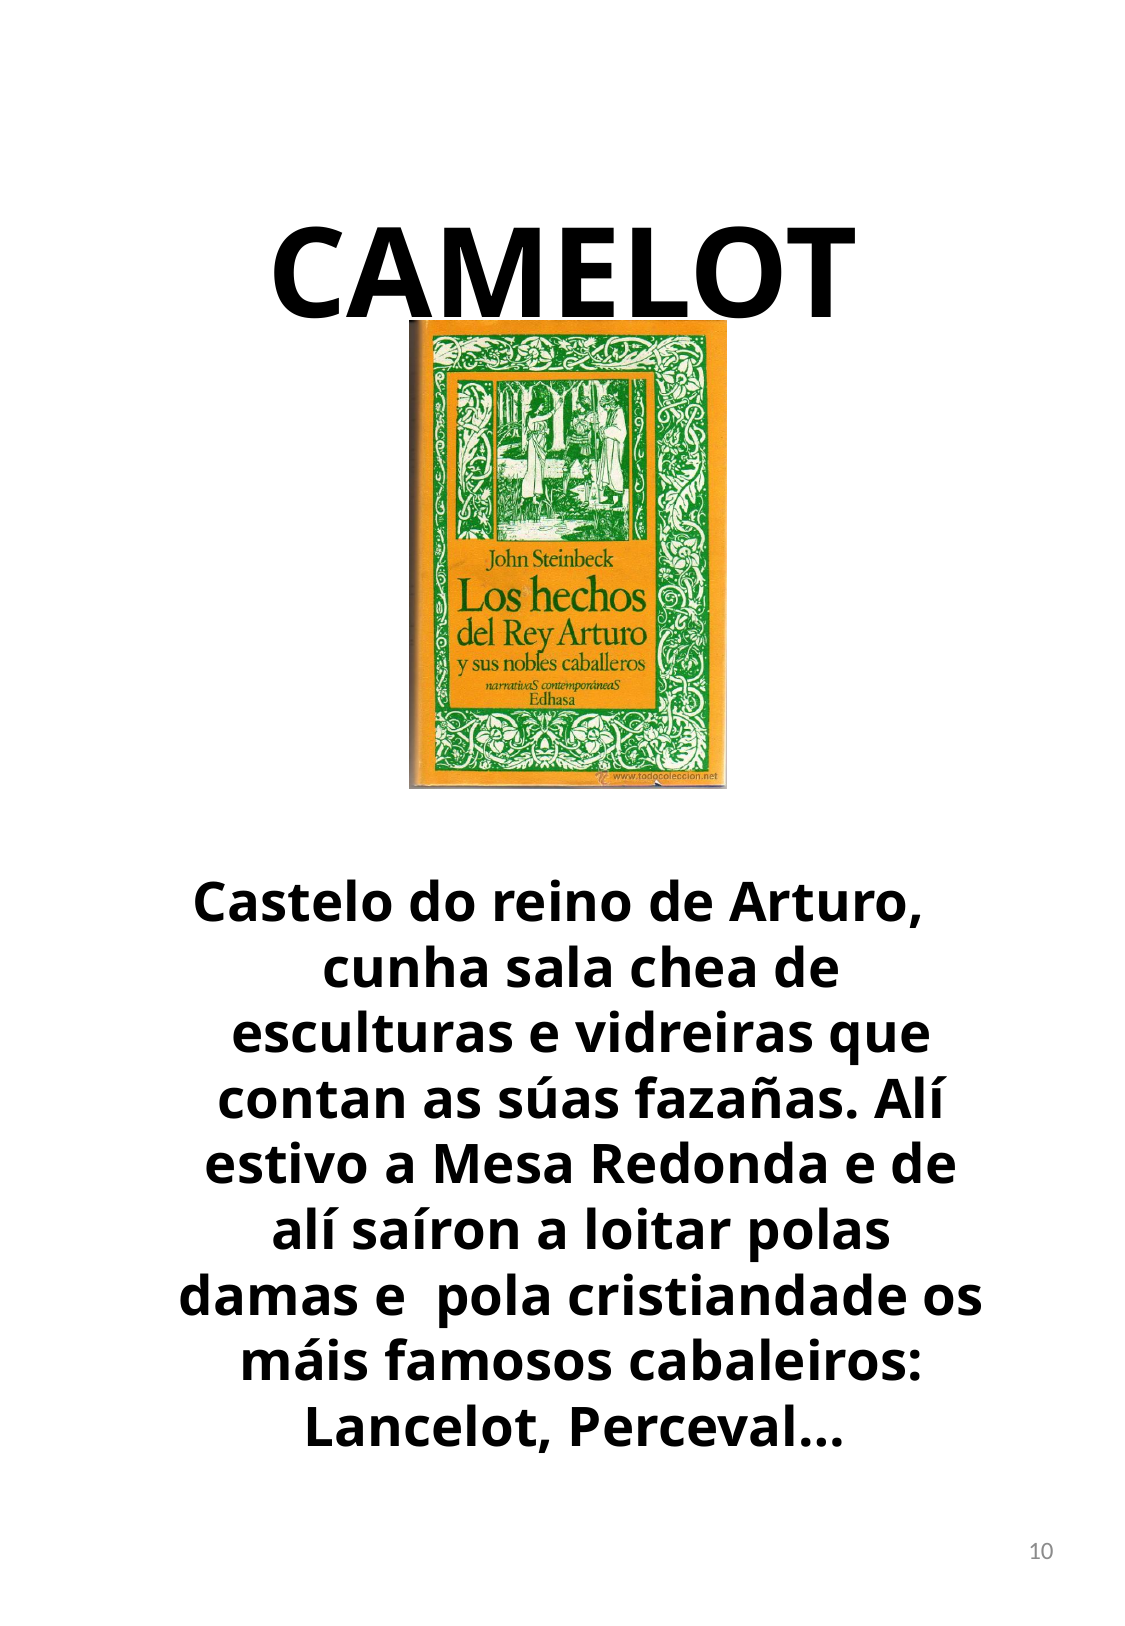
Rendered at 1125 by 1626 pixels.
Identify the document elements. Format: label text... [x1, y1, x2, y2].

title CAMELOT [58, 167, 1067, 368]
slide_number 10 [806, 1506, 1069, 1593]
picture [408, 319, 727, 789]
text_box Castelo do reino de Arturo, cunha sala chea de esculturas e vidreiras que contan as súas fazañas. Alí estivo a Mesa Redonda e de alí saíron a loitar polas damas e pola cristiandade os máis famosos cabaleiros: Lancelot, Perceval… [117, 859, 1001, 1469]
